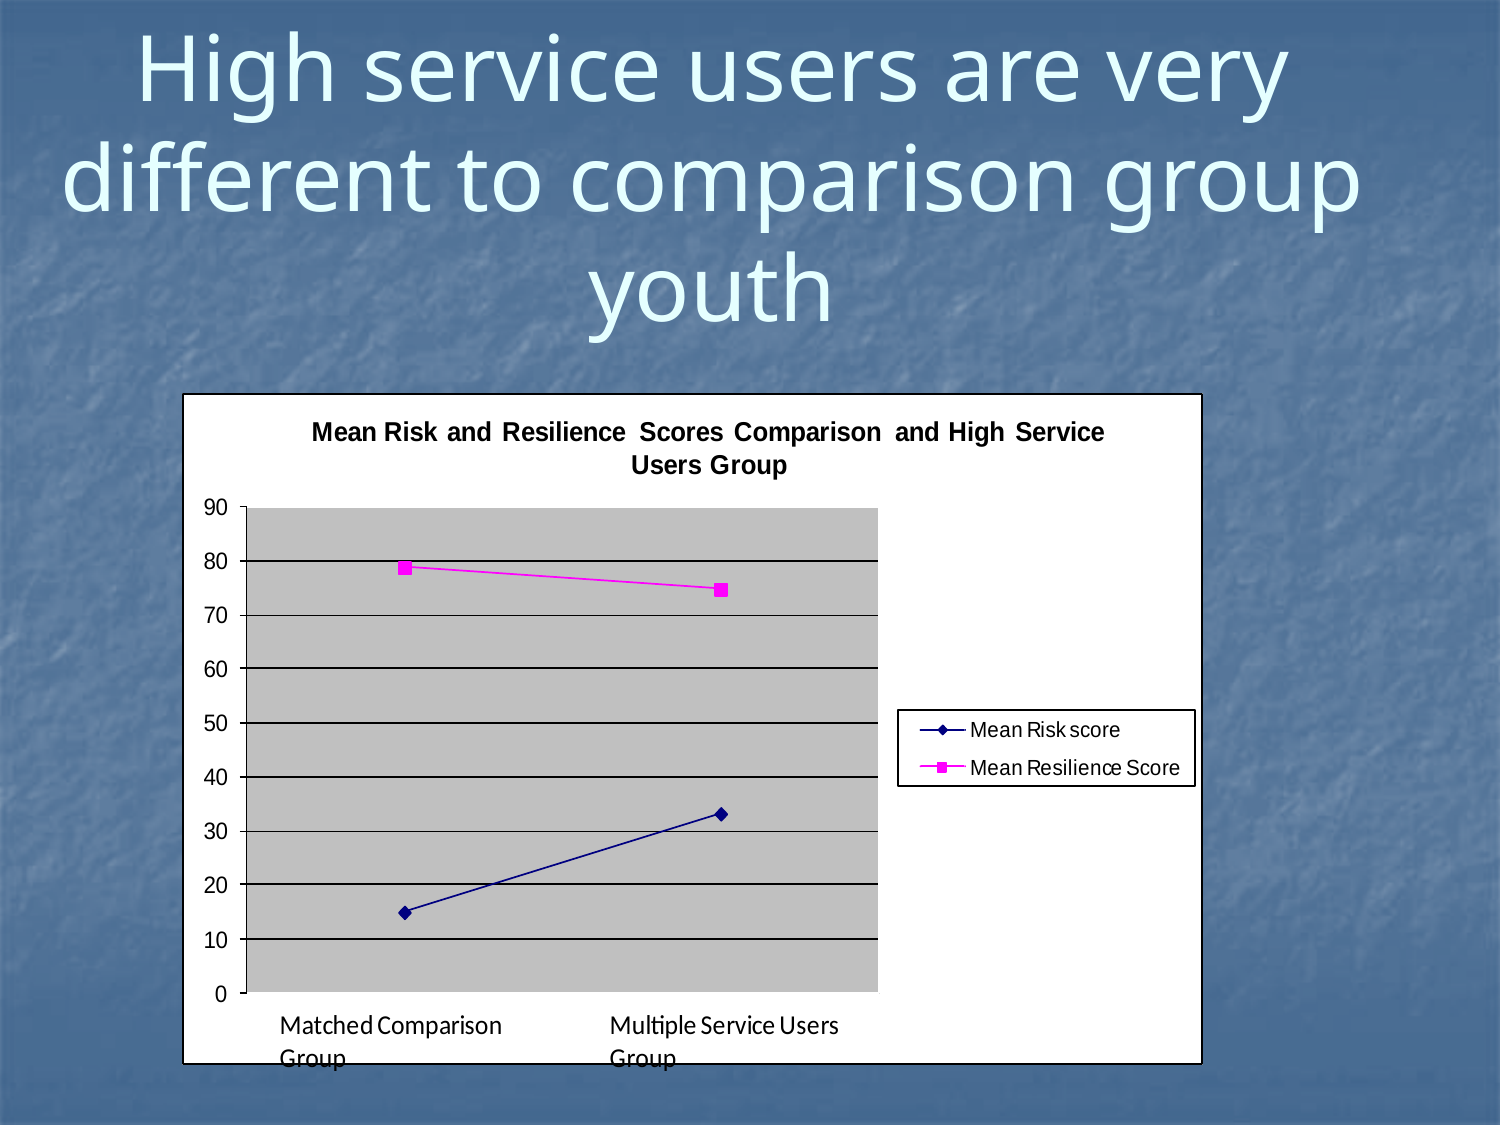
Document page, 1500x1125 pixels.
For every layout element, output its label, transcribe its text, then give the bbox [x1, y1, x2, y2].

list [173, 383, 1209, 1071]
title High service users are very different to comparison group youth [0, 62, 1426, 288]
